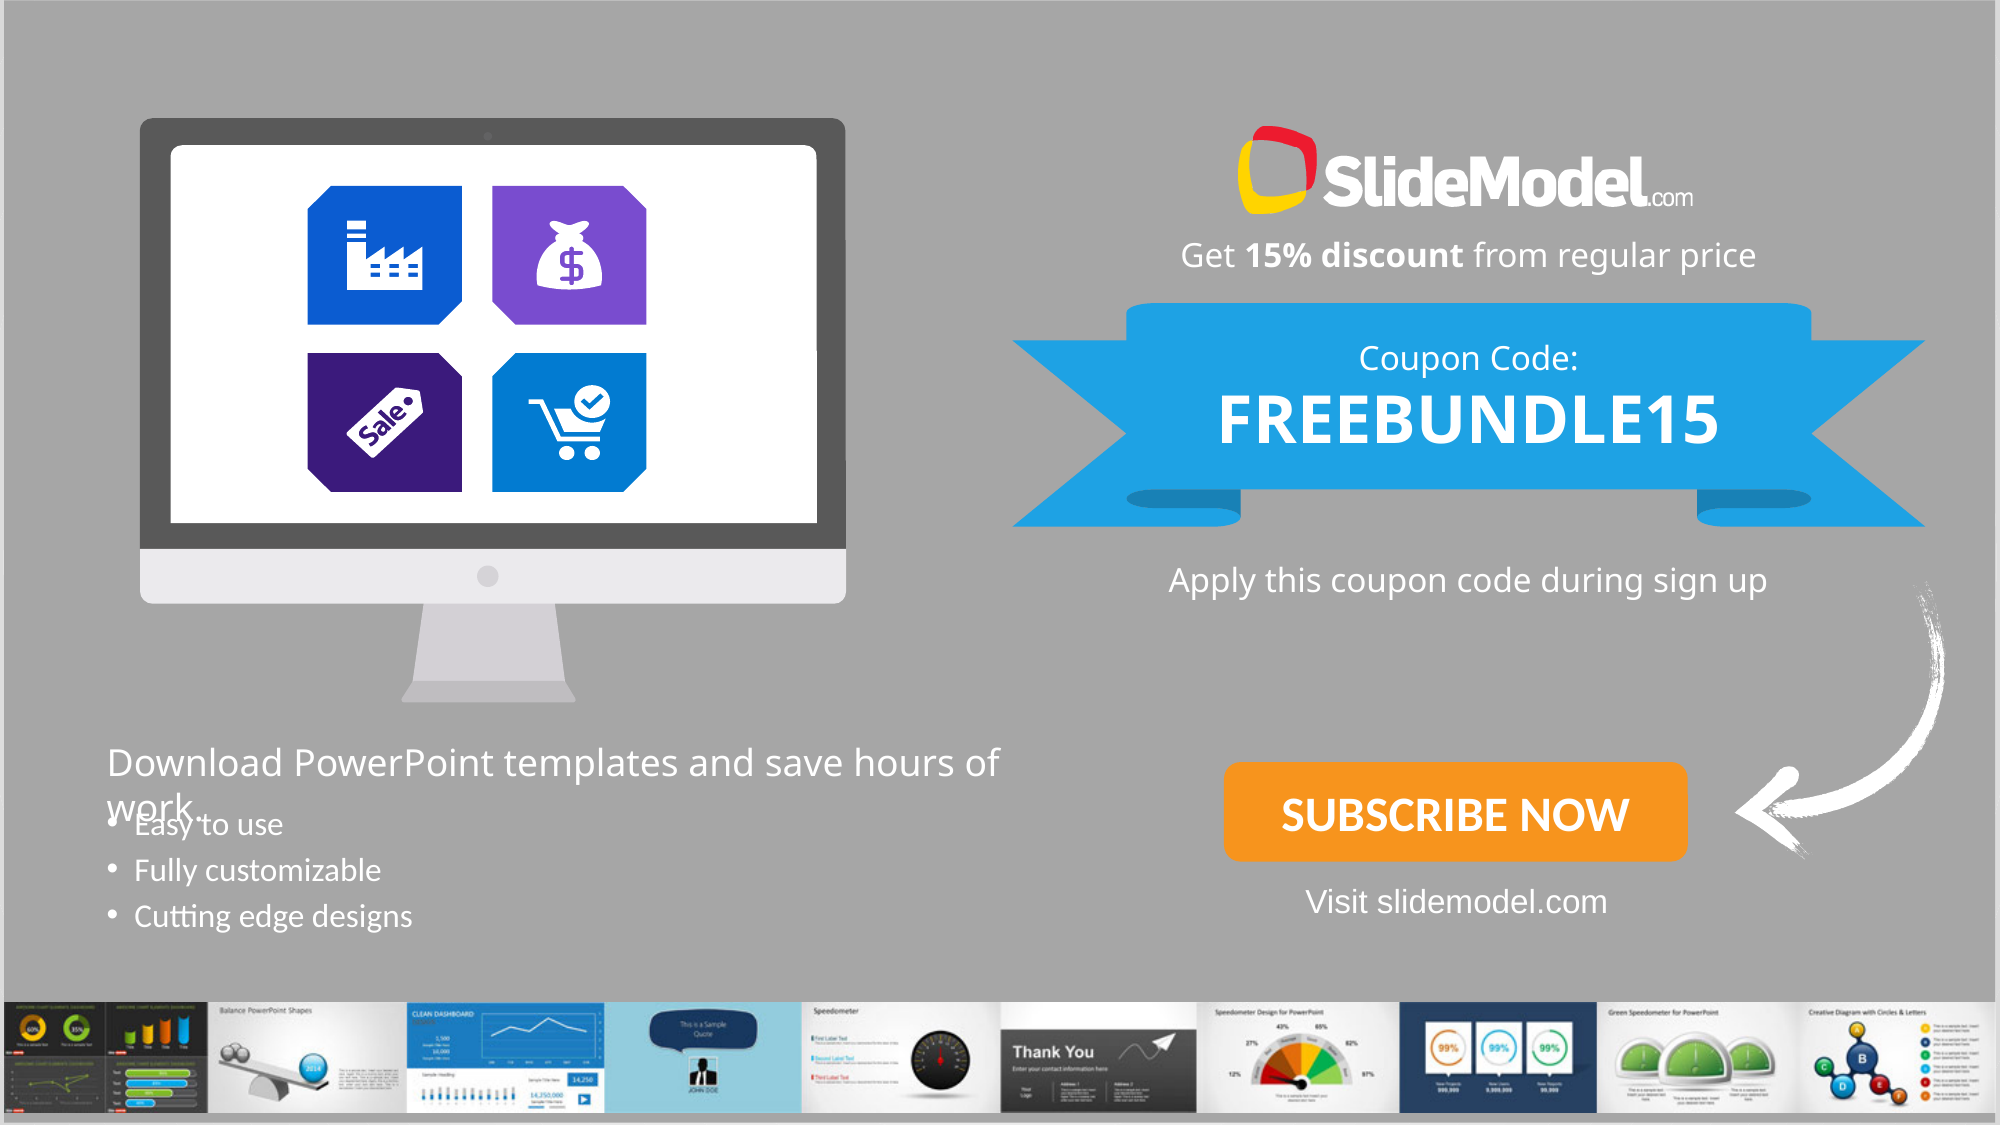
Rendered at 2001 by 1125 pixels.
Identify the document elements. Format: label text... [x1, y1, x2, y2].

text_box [139, 117, 847, 703]
text_box Easy to use Fully customizable Cutting edge designs [91, 837, 863, 942]
text_box Get 15% discount from regular price [1058, 226, 1880, 281]
text_box Download PowerPoint templates and save hours of work. [91, 732, 1059, 837]
text_box Visit slidemodel.com [1247, 873, 1667, 927]
text_box Apply this coupon code during sign up [1129, 551, 1809, 607]
picture [4, 1002, 1996, 1114]
text_box [2, 0, 1997, 1005]
text_box [1012, 303, 1926, 527]
text_box [1925, 587, 1934, 601]
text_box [307, 185, 647, 493]
text_box [1734, 594, 1946, 860]
picture [1236, 126, 1694, 214]
text_box Coupon Code: FREEBUNDLE15 [1172, 329, 1765, 464]
text_box SUBSCRIBE NOW [1221, 759, 1690, 864]
